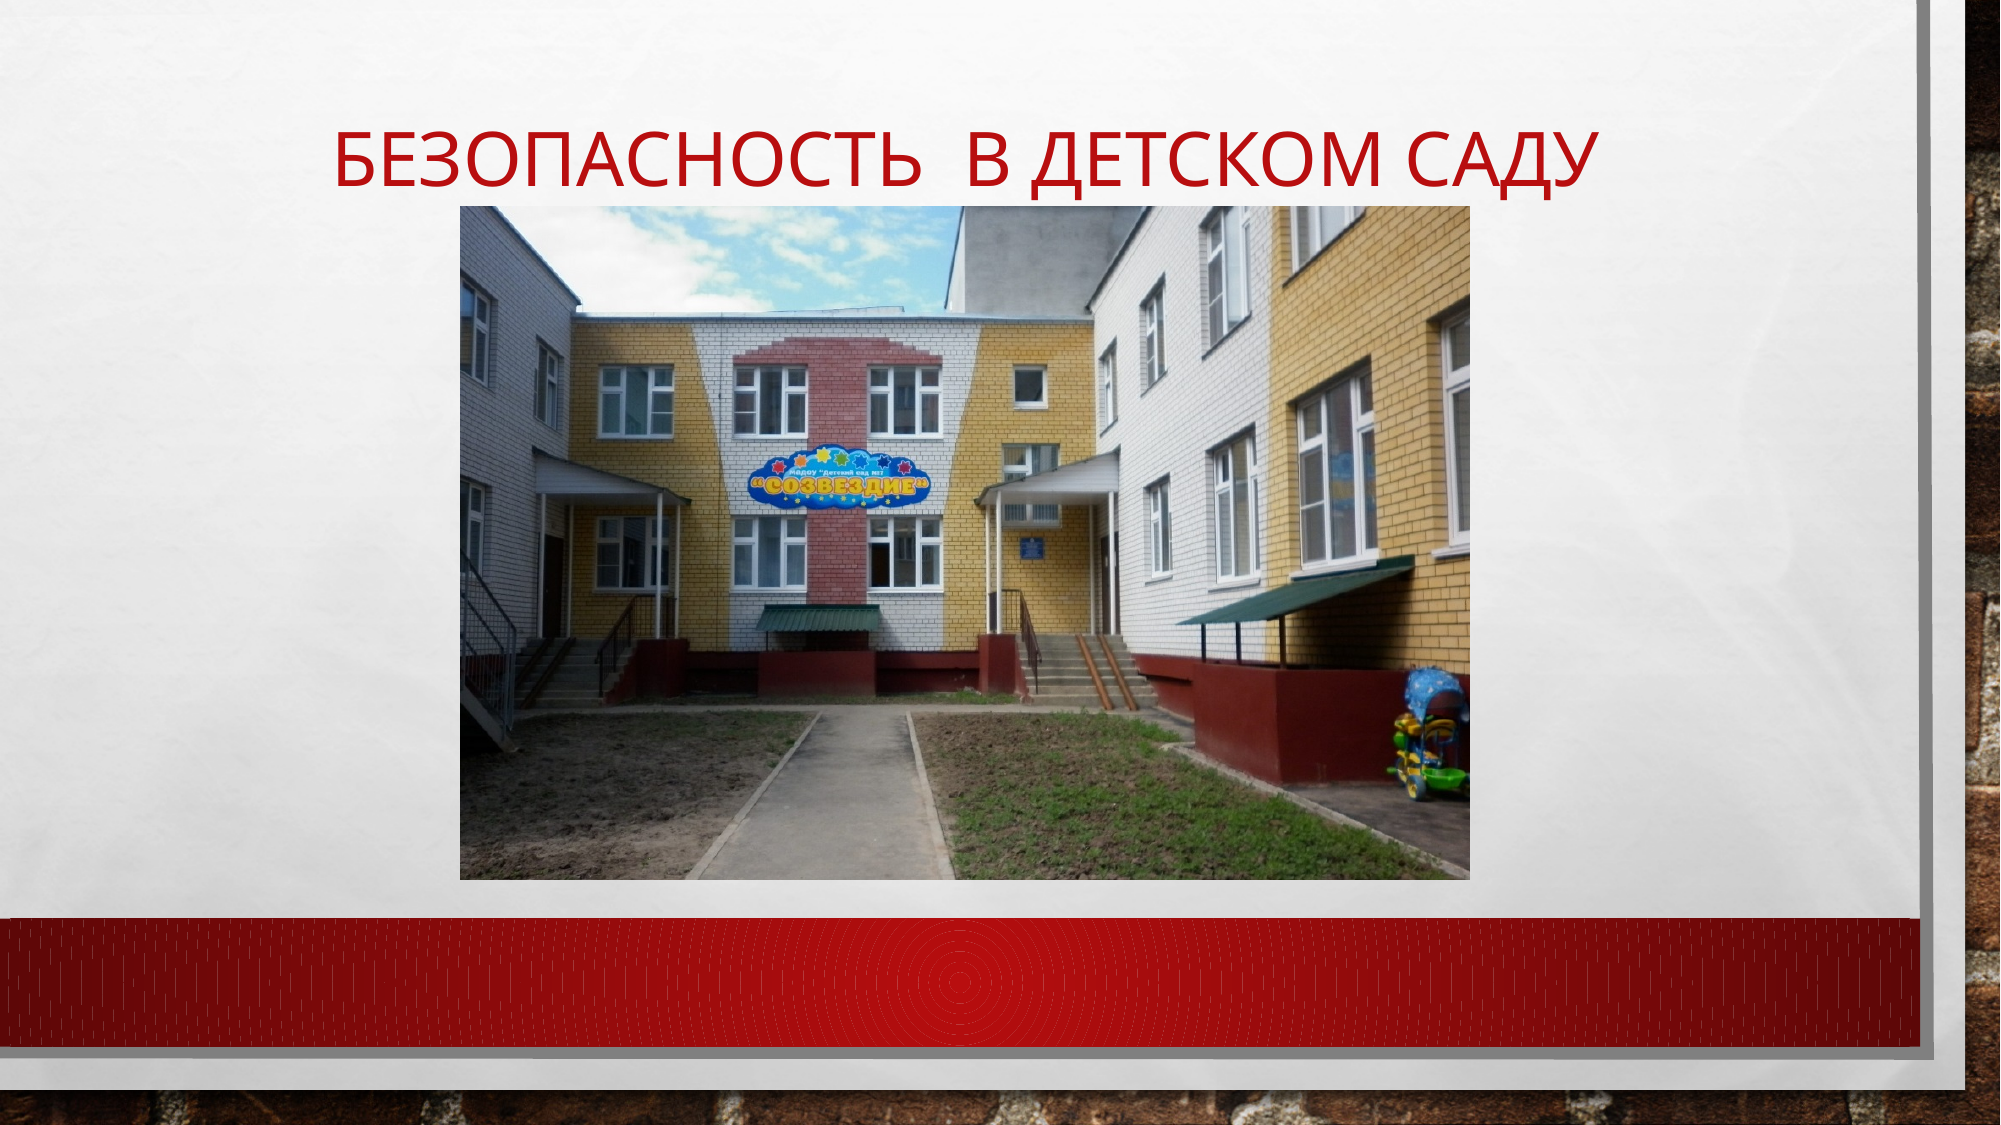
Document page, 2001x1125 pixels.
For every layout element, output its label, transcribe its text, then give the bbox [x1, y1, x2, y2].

title БЕЗОПАСНОСТЬ В ДЕТСКОМ САДУ [112, 112, 1818, 302]
picture [0, 0, 2000, 1125]
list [460, 206, 1470, 880]
